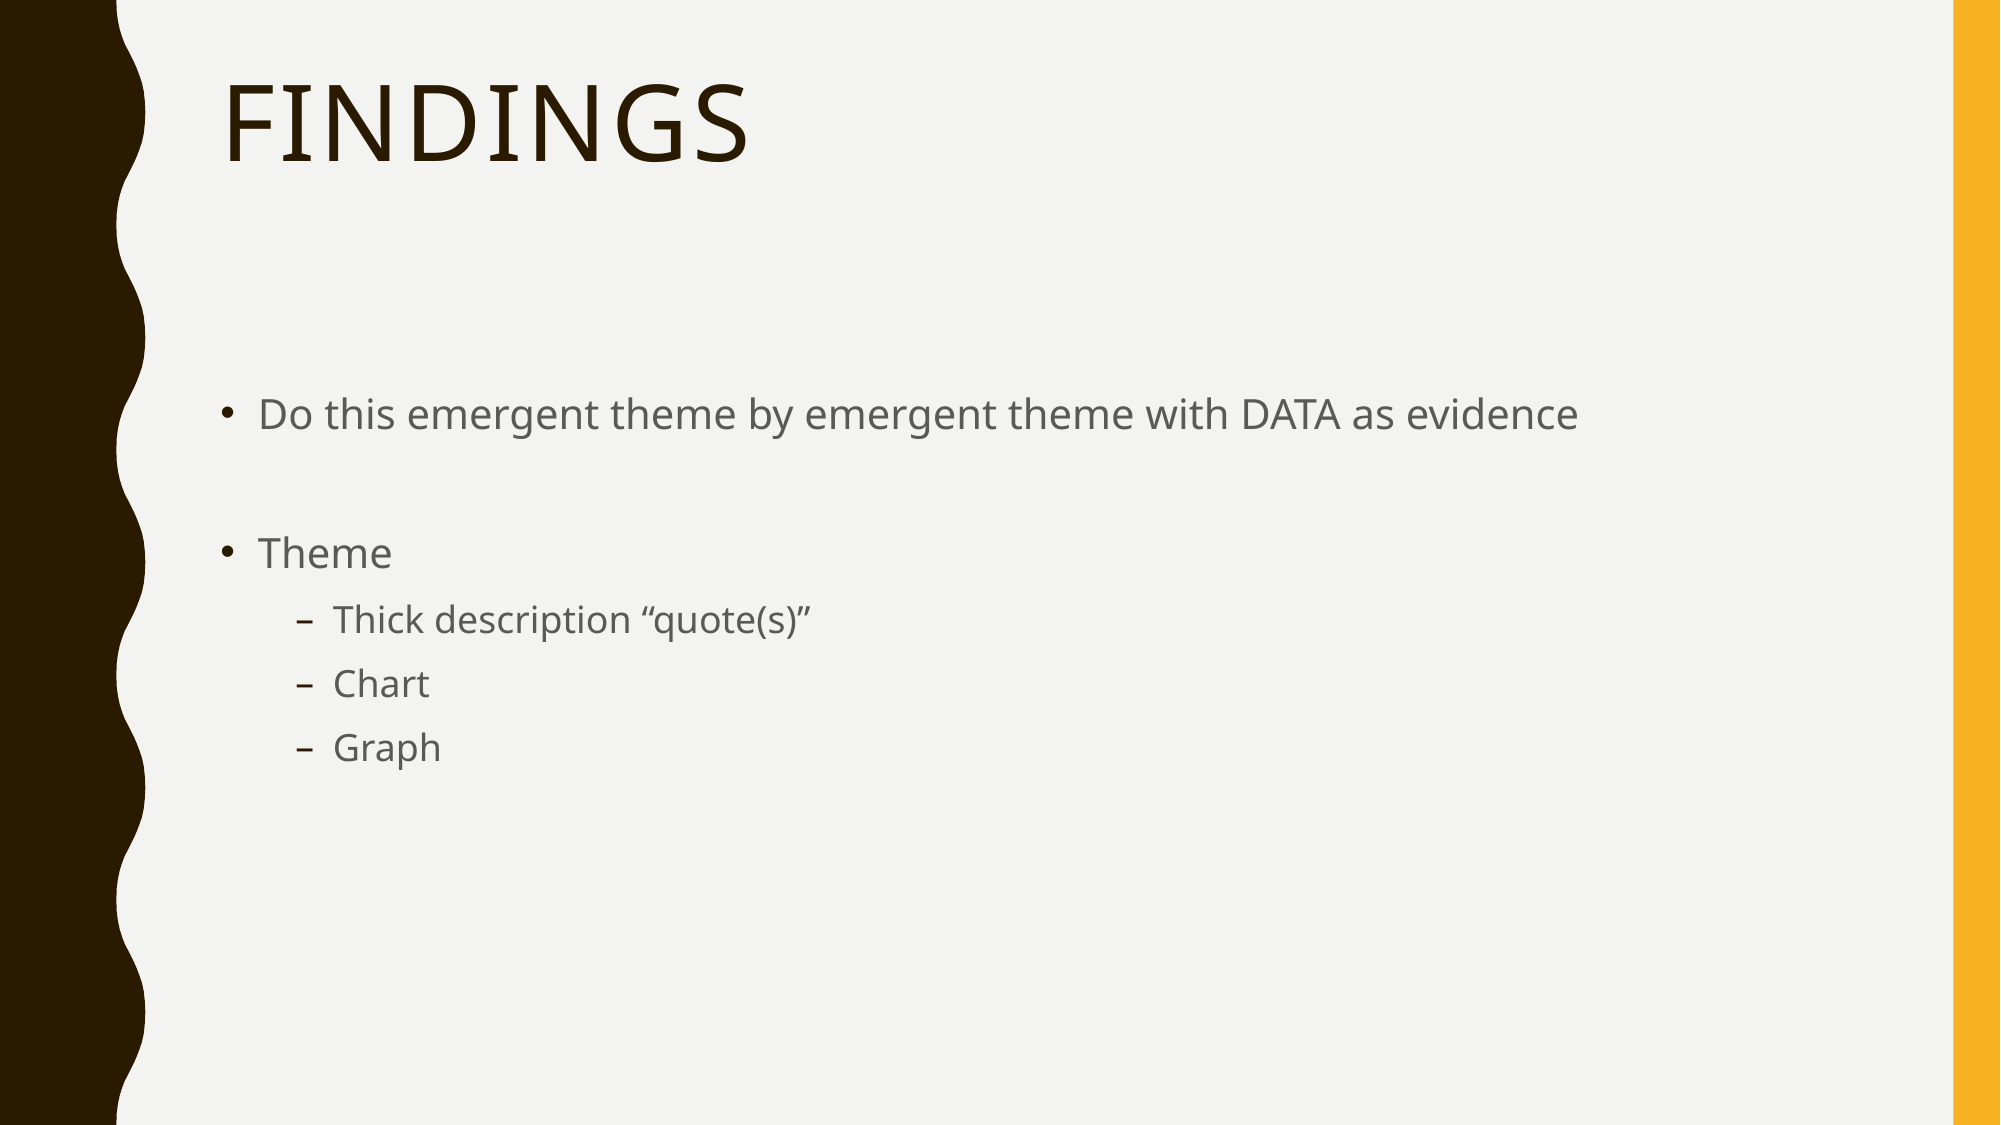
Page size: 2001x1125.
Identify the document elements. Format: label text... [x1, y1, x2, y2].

title findings [205, 62, 1875, 308]
list Do this emergent theme by emergent theme with DATA as evidence Theme Thick description “quote(s)” Chart Graph [205, 375, 1875, 965]
